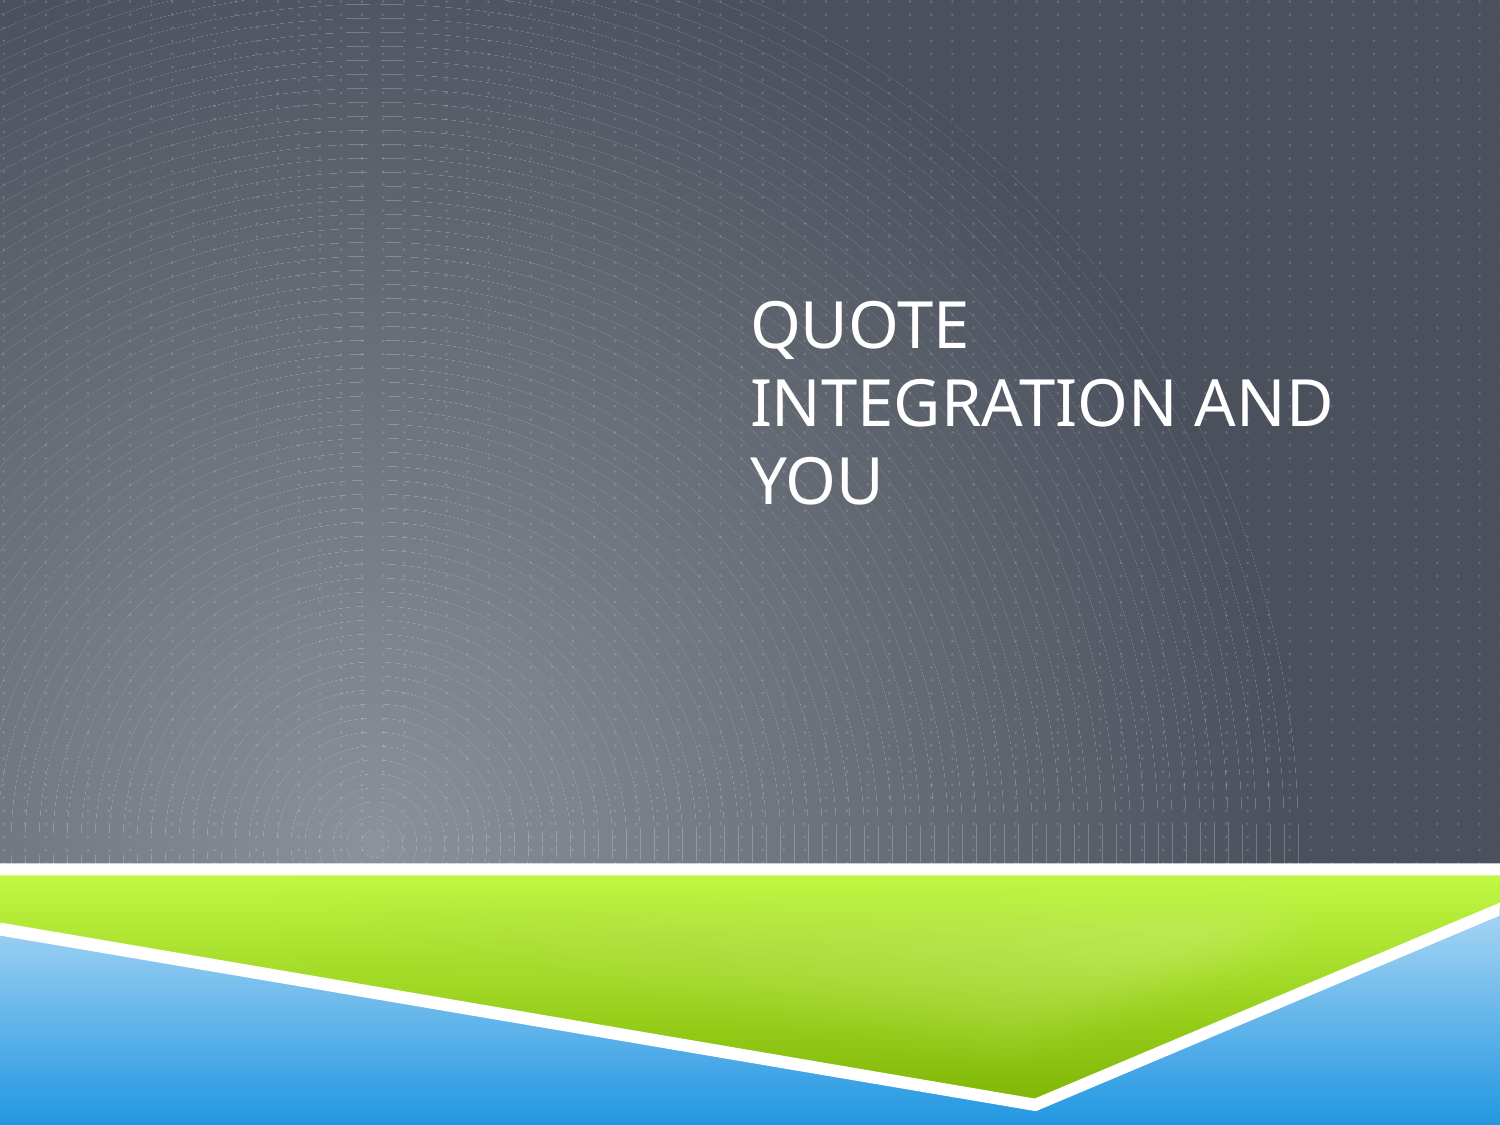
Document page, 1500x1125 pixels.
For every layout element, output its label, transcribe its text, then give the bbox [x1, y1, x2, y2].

title Quote Integration and You [750, 275, 1388, 525]
